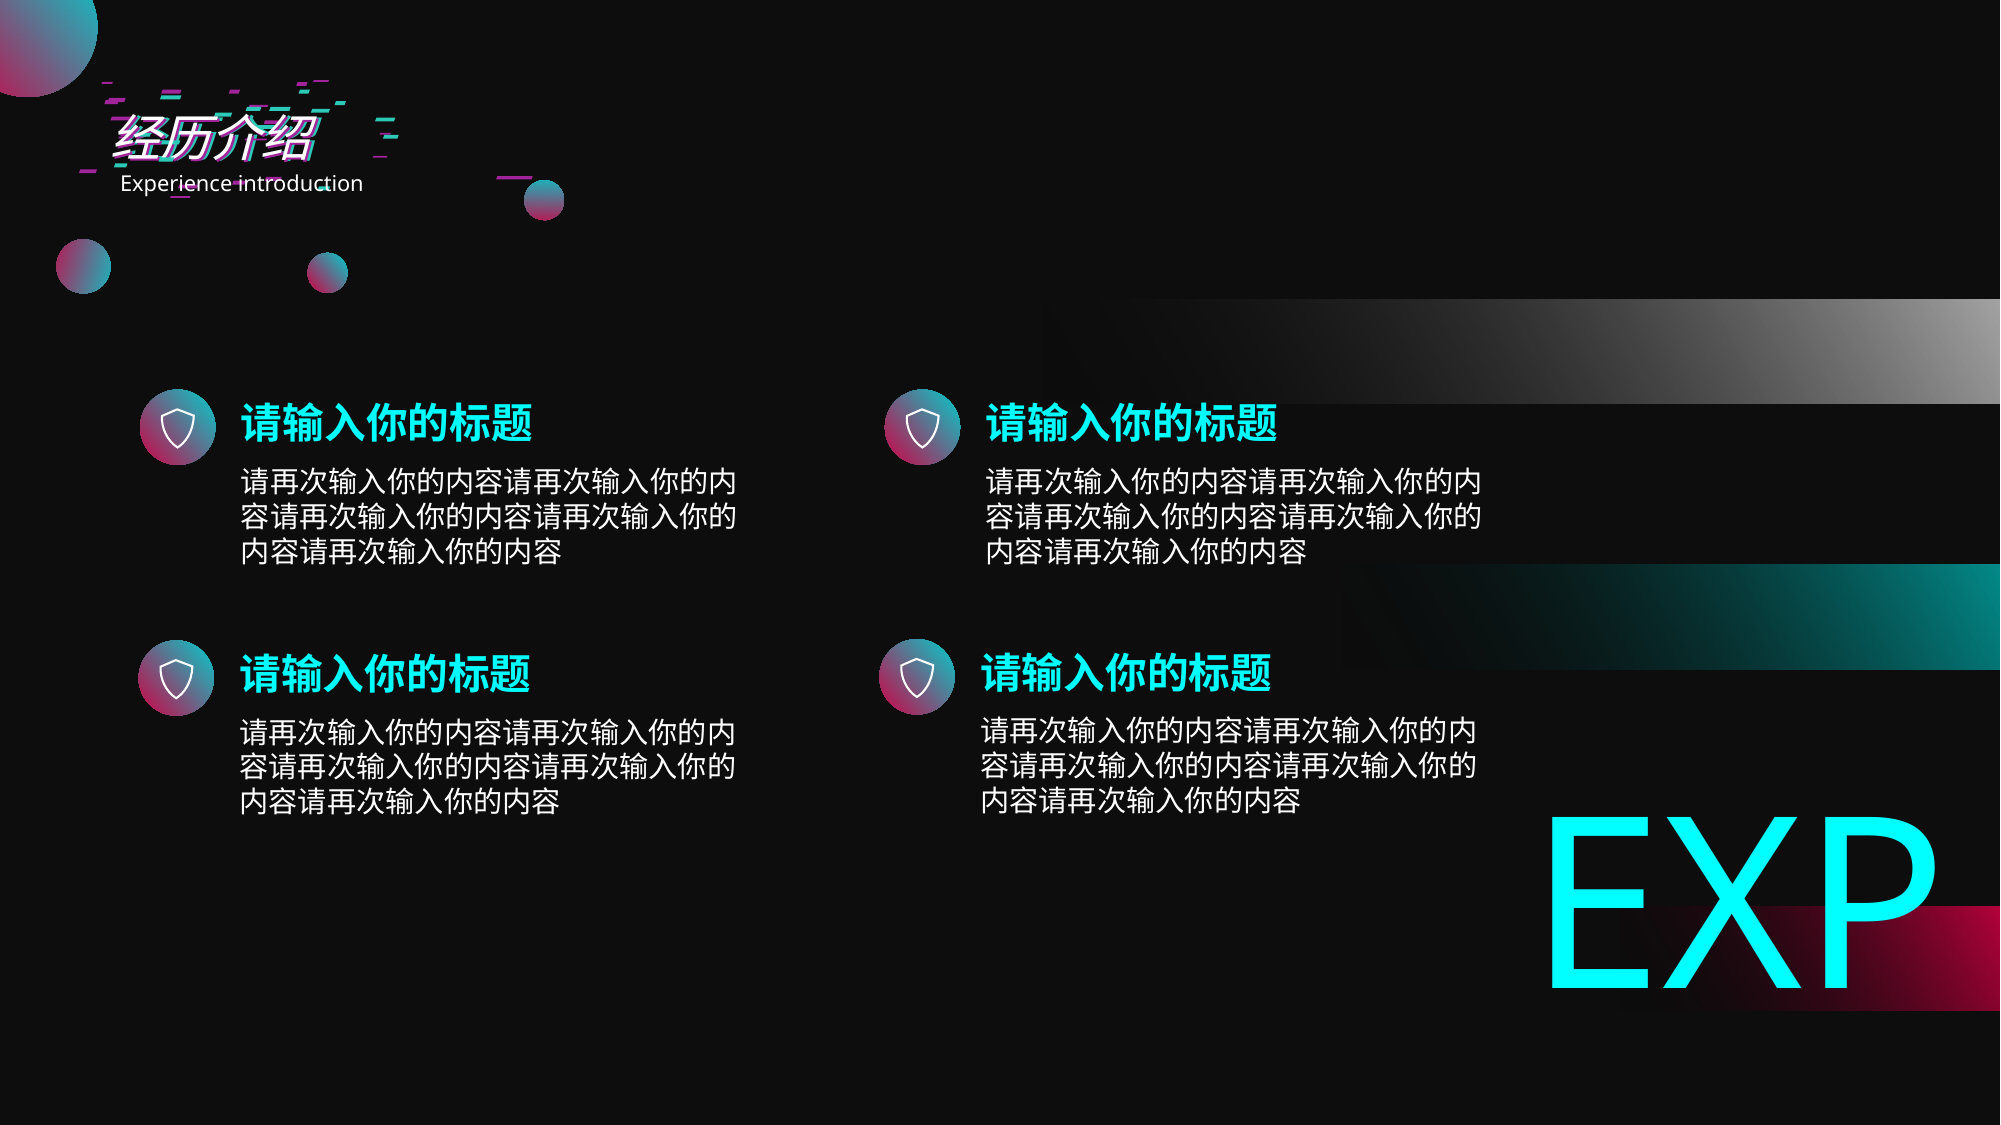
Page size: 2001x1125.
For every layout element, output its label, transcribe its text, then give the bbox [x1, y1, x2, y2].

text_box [884, 389, 961, 465]
text_box [55, 238, 112, 295]
text_box [1341, 564, 2000, 670]
text_box [1963, 905, 2000, 1011]
text_box [523, 179, 566, 222]
text_box 请再次输入你的内容请再次输入你的内容请再次输入你的内容请再次输入你的内容请再次输入你的内容 [226, 455, 767, 576]
text_box 请再次输入你的内容请再次输入你的内容请再次输入你的内容请再次输入你的内容请再次输入你的内容 [965, 705, 1506, 825]
text_box [1041, 298, 2000, 404]
text_box [0, 0, 99, 99]
text_box [494, 175, 535, 181]
text_box 请输入你的标题 [965, 639, 1301, 704]
text_box [306, 251, 349, 294]
text_box 请输入你的标题 [226, 389, 562, 455]
text_box 请输入你的标题 [970, 389, 1307, 455]
text_box 请再次输入你的内容请再次输入你的内容请再次输入你的内容请再次输入你的内容请再次输入你的内容 [970, 455, 1512, 576]
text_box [138, 640, 214, 716]
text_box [78, 80, 399, 198]
text_box 请再次输入你的内容请再次输入你的内容请再次输入你的内容请再次输入你的内容请再次输入你的内容 [224, 706, 766, 827]
text_box 请输入你的标题 [224, 640, 560, 706]
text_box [879, 639, 955, 715]
text_box EXP [1514, 741, 1963, 1045]
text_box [140, 389, 216, 465]
text_box Experience introduction [105, 198, 382, 204]
